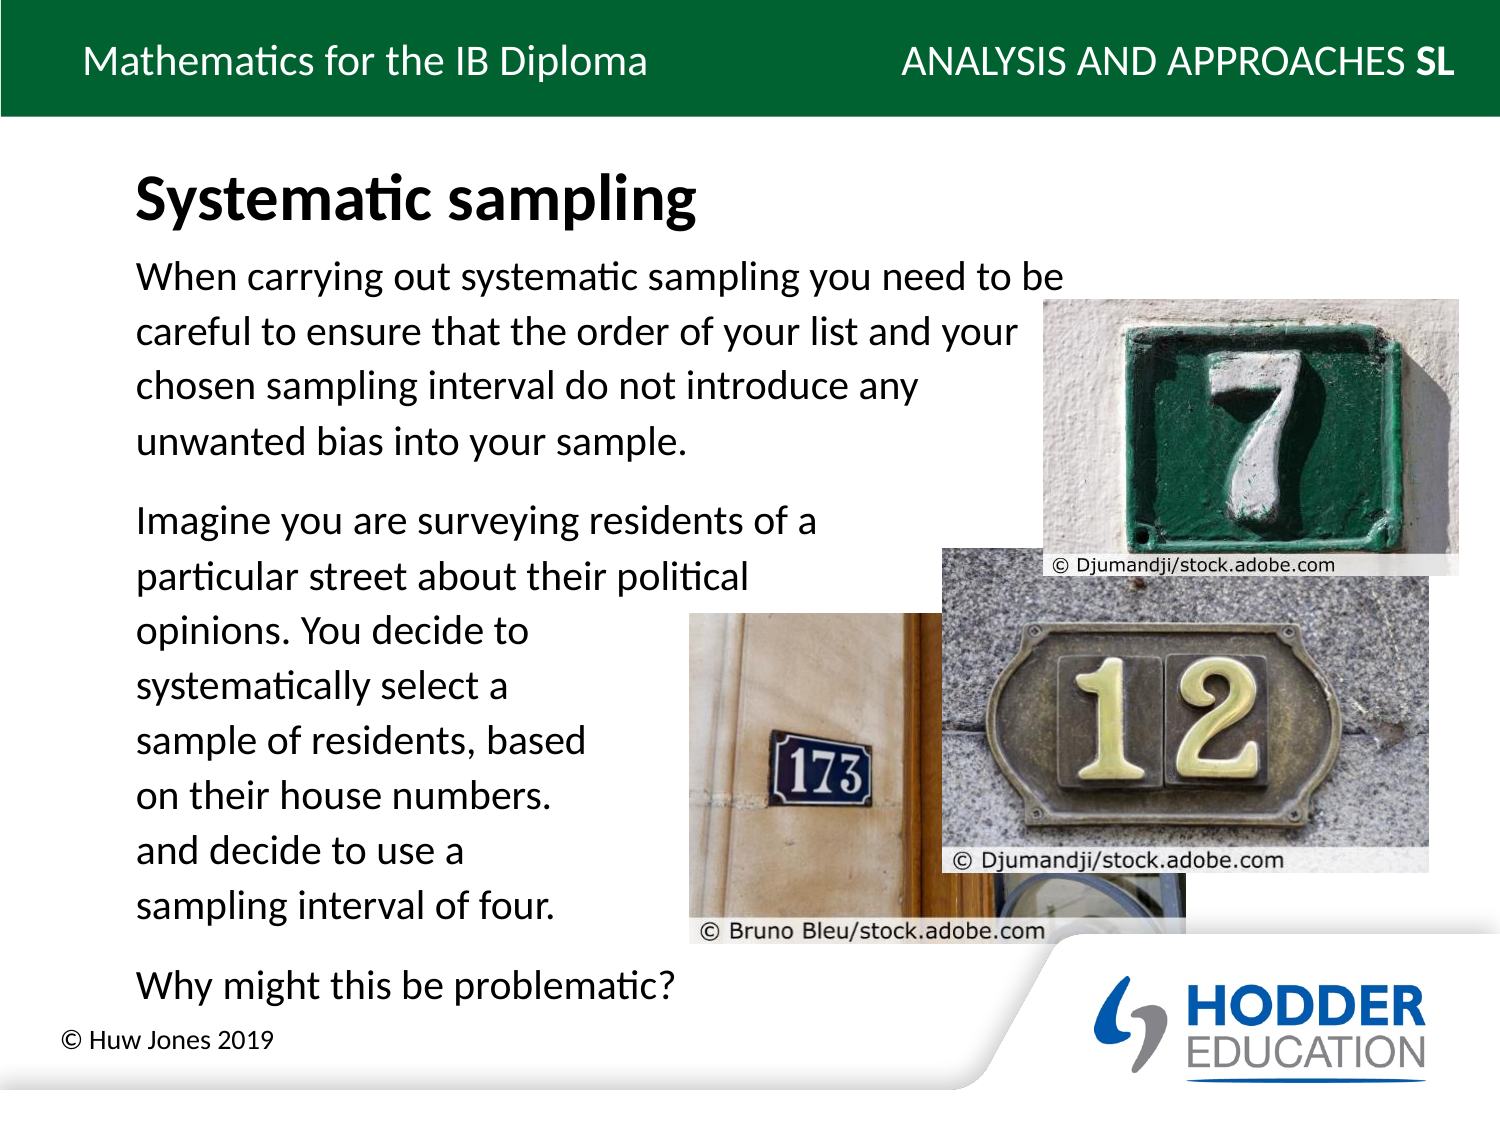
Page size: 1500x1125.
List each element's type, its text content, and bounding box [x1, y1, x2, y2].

text_box Mathematics for the IB Diploma ANALYSIS AND APPROACHES SL [0, 0, 1500, 118]
text_box When carrying out systematic sampling you need to be careful to ensure that the order of your list and your chosen sampling interval do not introduce any unwanted bias into your sample. Imagine you are surveying residents of a particular street about their political opinions. You decide to systematically select a sample of residents, based on their house numbers. and decide to use a sampling interval of four. Why might this be problematic? [135, 243, 1074, 898]
text_box Systematic sampling [135, 153, 1260, 234]
picture [689, 299, 1459, 898]
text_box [0, 898, 1500, 1125]
